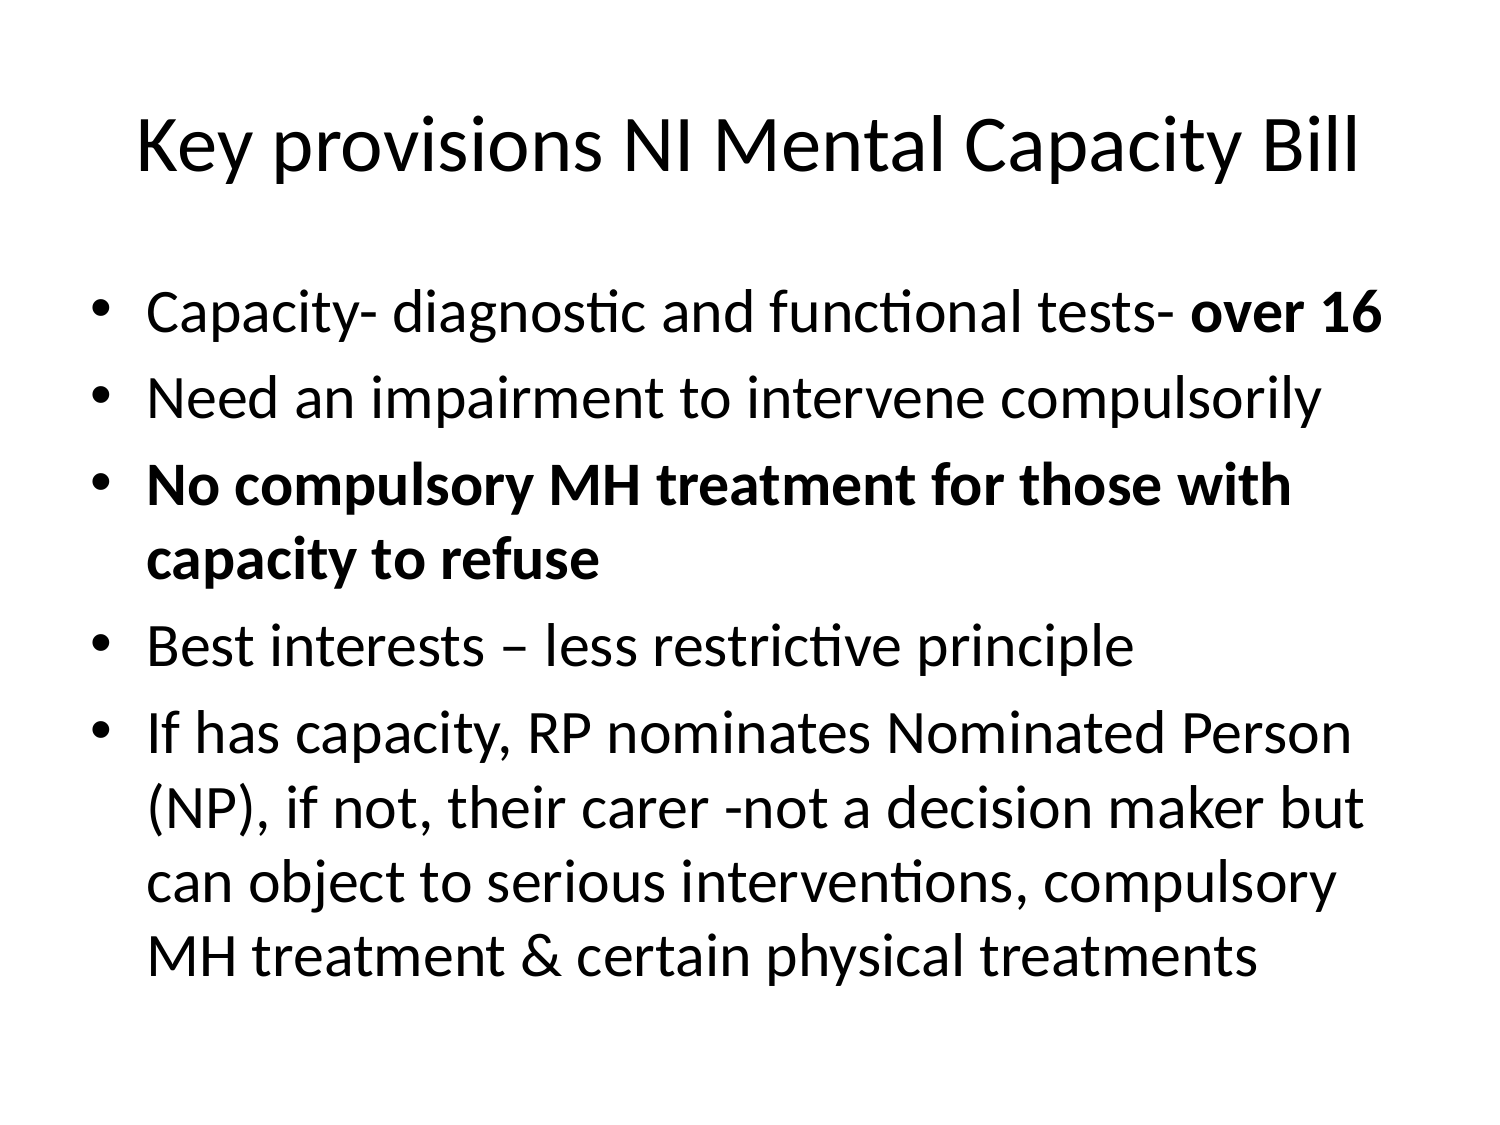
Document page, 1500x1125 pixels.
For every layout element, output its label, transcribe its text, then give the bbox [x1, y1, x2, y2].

title Key provisions NI Mental Capacity Bill [75, 45, 1425, 233]
list Capacity- diagnostic and functional tests- over 16 Need an impairment to intervene compulsorily No compulsory MH treatment for those with capacity to refuse Best interests – less restrictive principle If has capacity, RP nominates Nominated Person (NP), if not, their carer -not a decision maker but can object to serious interventions, compulsory MH treatment & certain physical treatments [75, 262, 1425, 1005]
